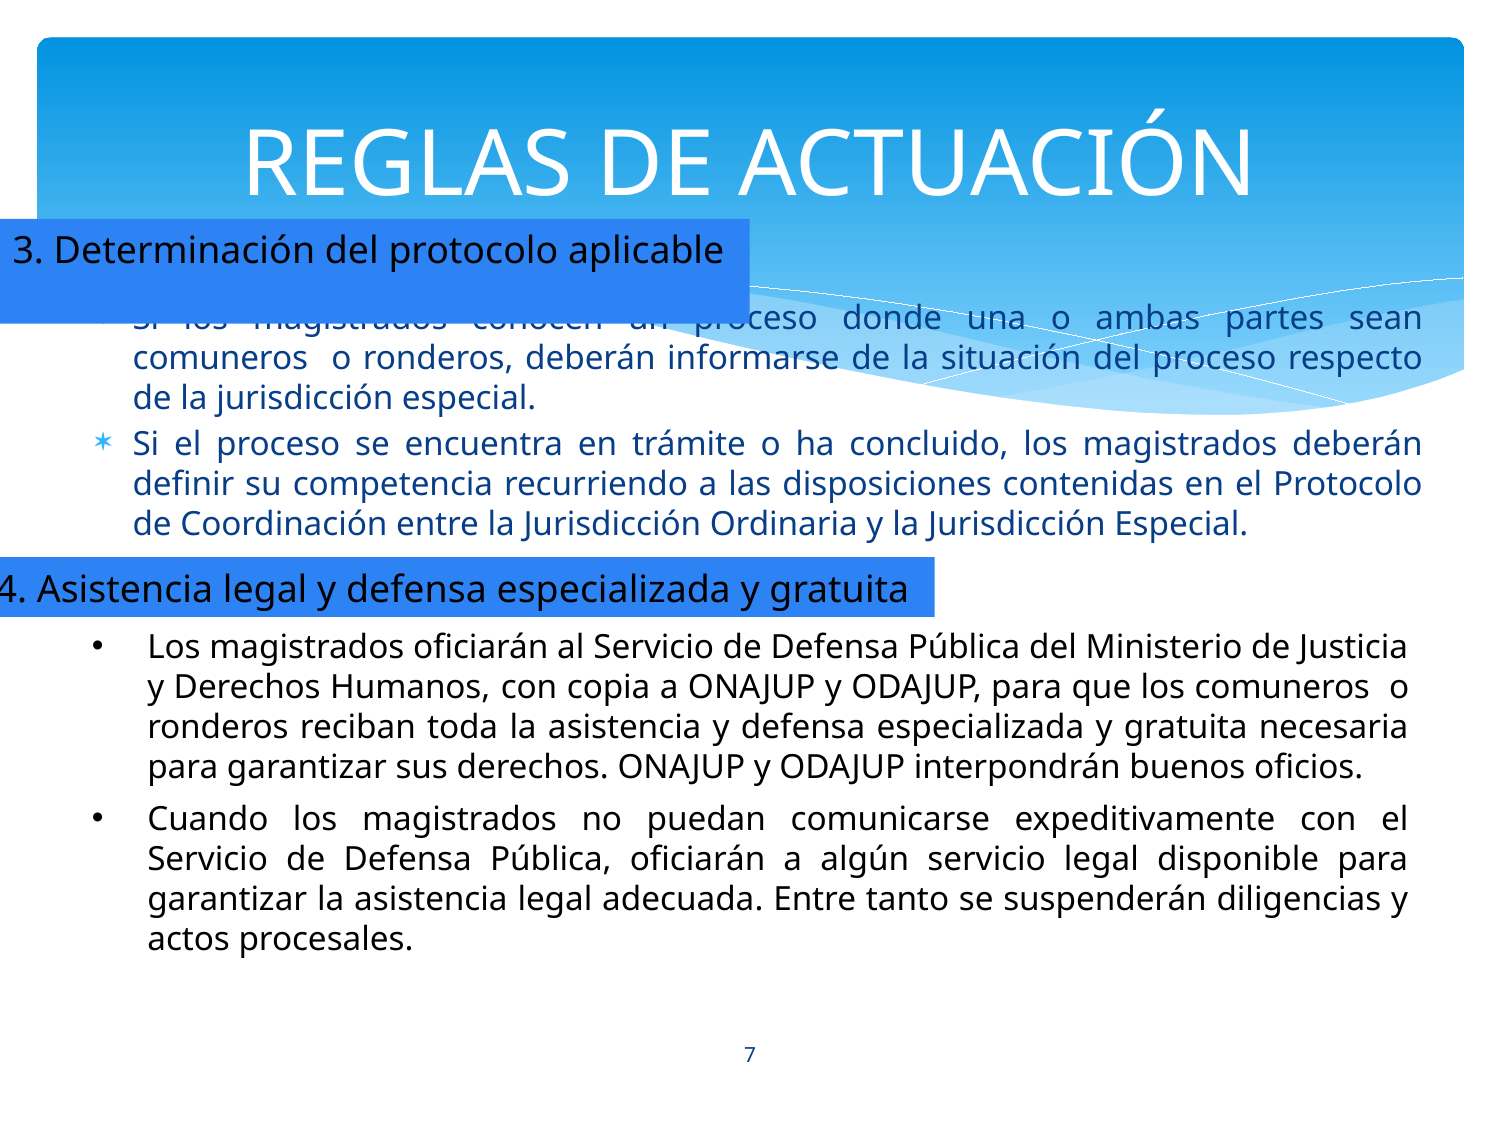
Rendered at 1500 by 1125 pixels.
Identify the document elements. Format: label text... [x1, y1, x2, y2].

title REGLAS DE ACTUACIÓN [75, 55, 1425, 261]
text_box 4. Asistencia legal y defensa especializada y gratuita [0, 557, 935, 617]
text_box 3. Determinación del protocolo aplicable [0, 218, 750, 324]
list Si los magistrados conocen un proceso donde una o ambas partes sean comuneros o ronderos, deberán informarse de la situación del proceso respecto de la jurisdicción especial. Si el proceso se encuentra en trámite o ha concluido, los magistrados deberán definir su competencia recurriendo a las disposiciones contenidas en el Protocolo de Coordinación entre la Jurisdicción Ordinaria y la Jurisdicción Especial. [46, 280, 1425, 588]
text_box Los magistrados oficiarán al Servicio de Defensa Pública del Ministerio de Justicia y Derechos Humanos, con copia a ONAJUP y ODAJUP, para que los comuneros o ronderos reciban toda la asistencia y defensa especializada y gratuita necesaria para garantizar sus derechos. ONAJUP y ODAJUP interpondrán buenos oficios. Cuando los magistrados no puedan comunicarse expeditivamente con el Servicio de Defensa Pública, oficiarán a algún servicio legal disponible para garantizar la asistencia legal adecuada. Entre tanto se suspenderán diligencias y actos procesales. [46, 617, 1426, 965]
slide_number 6 [654, 1025, 846, 1086]
